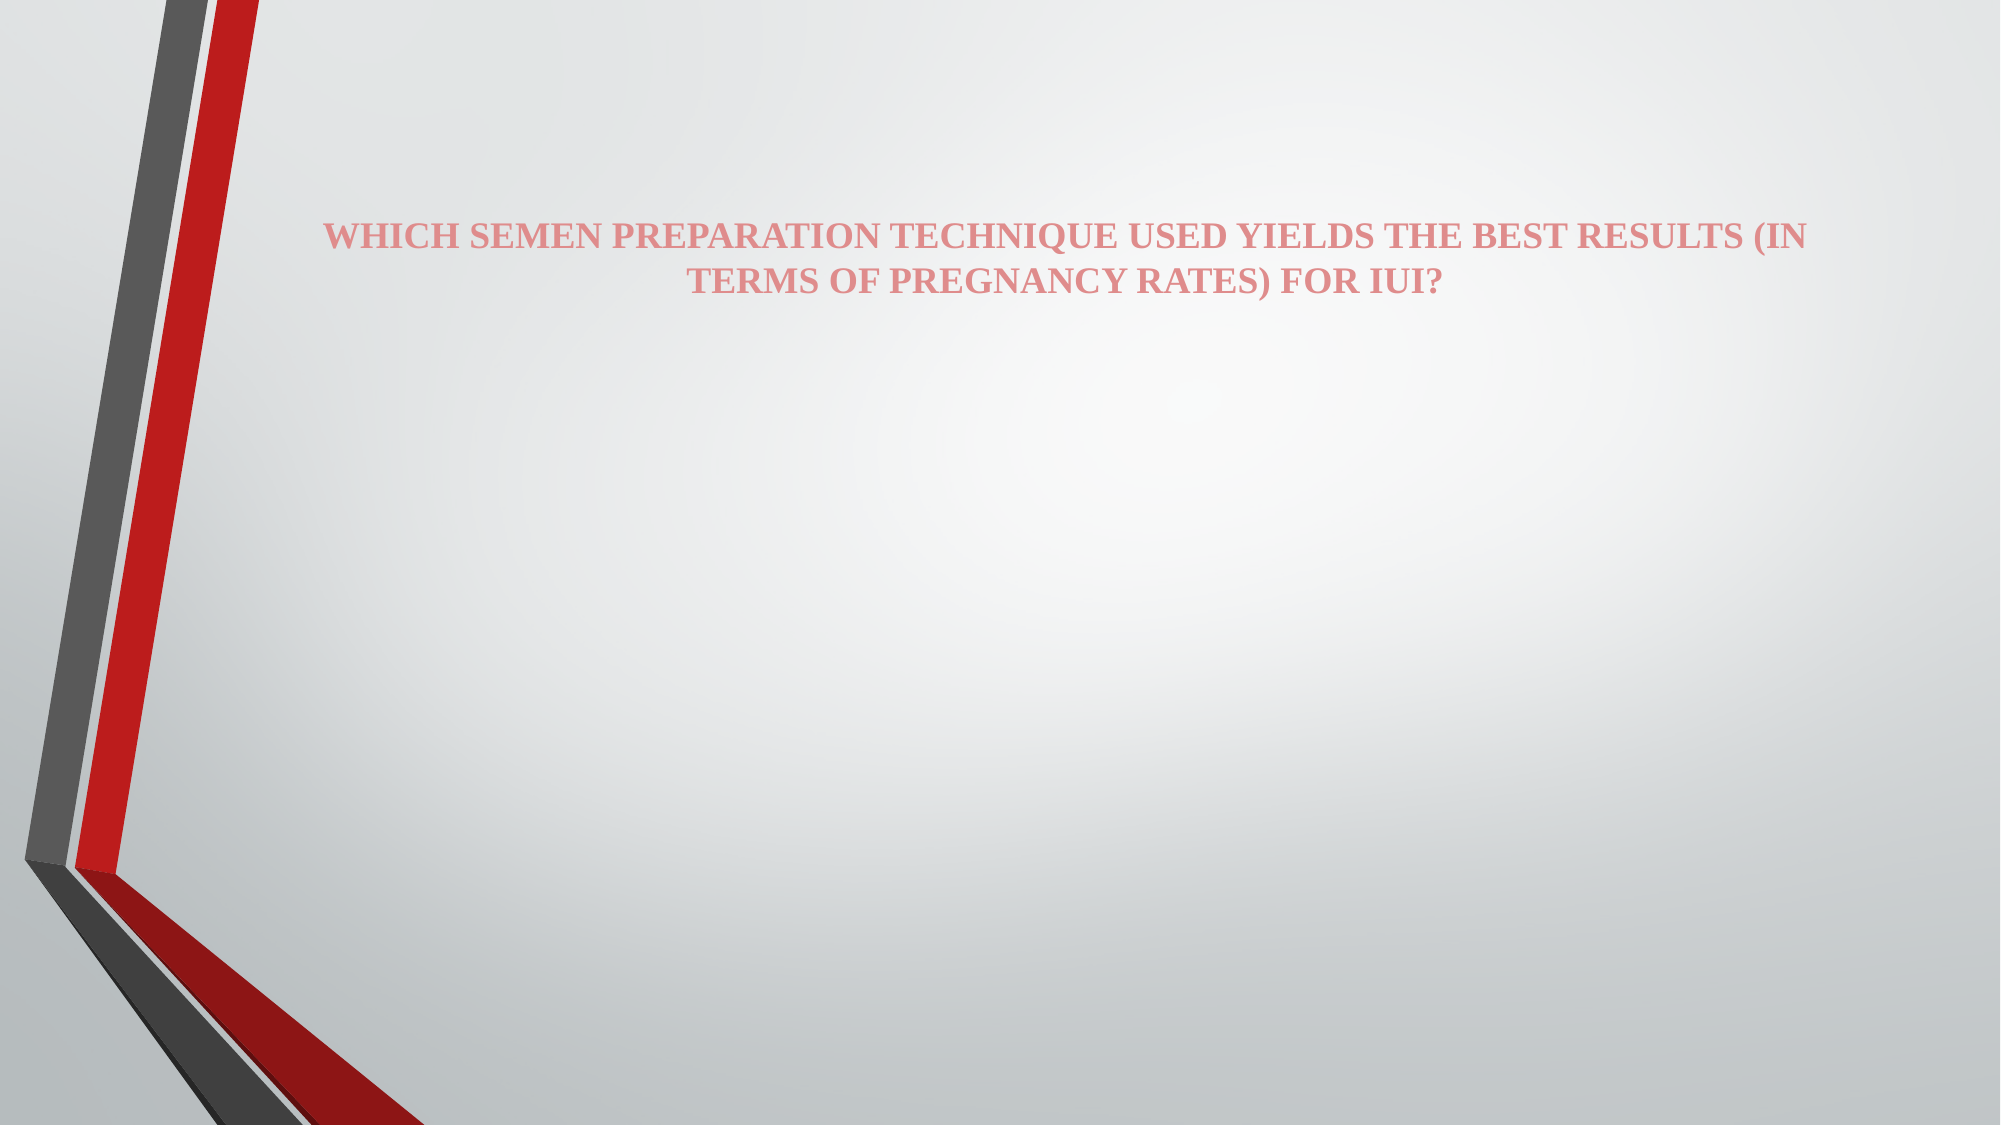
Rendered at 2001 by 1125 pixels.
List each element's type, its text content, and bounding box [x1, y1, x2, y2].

title Which semen preparation technique used yields the best results (in terms of pregnancy rates) for IUI? [243, 112, 1887, 400]
